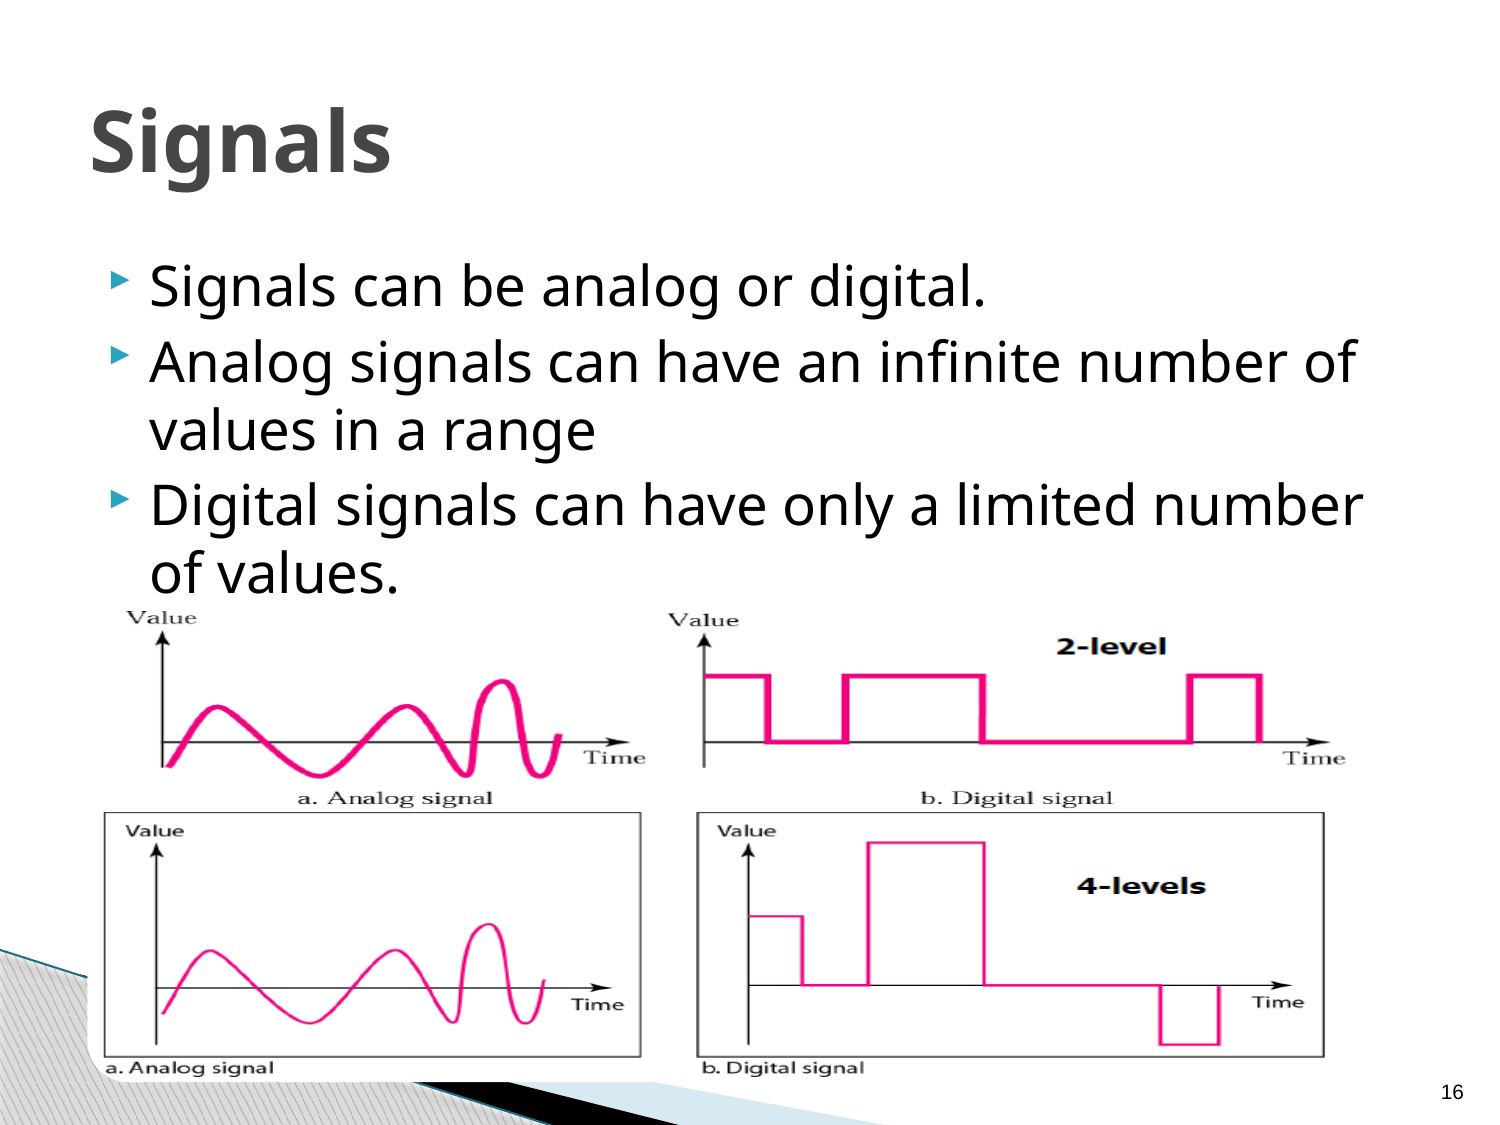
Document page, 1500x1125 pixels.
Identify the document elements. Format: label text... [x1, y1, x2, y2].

list Signals can be analog or digital. Analog signals can have an infinite number of values in a range Digital signals can have only a limited number of values. [75, 243, 1425, 986]
picture [87, 609, 1351, 1083]
slide_number 16 [1418, 1051, 1479, 1112]
title Signals [75, 45, 1425, 233]
